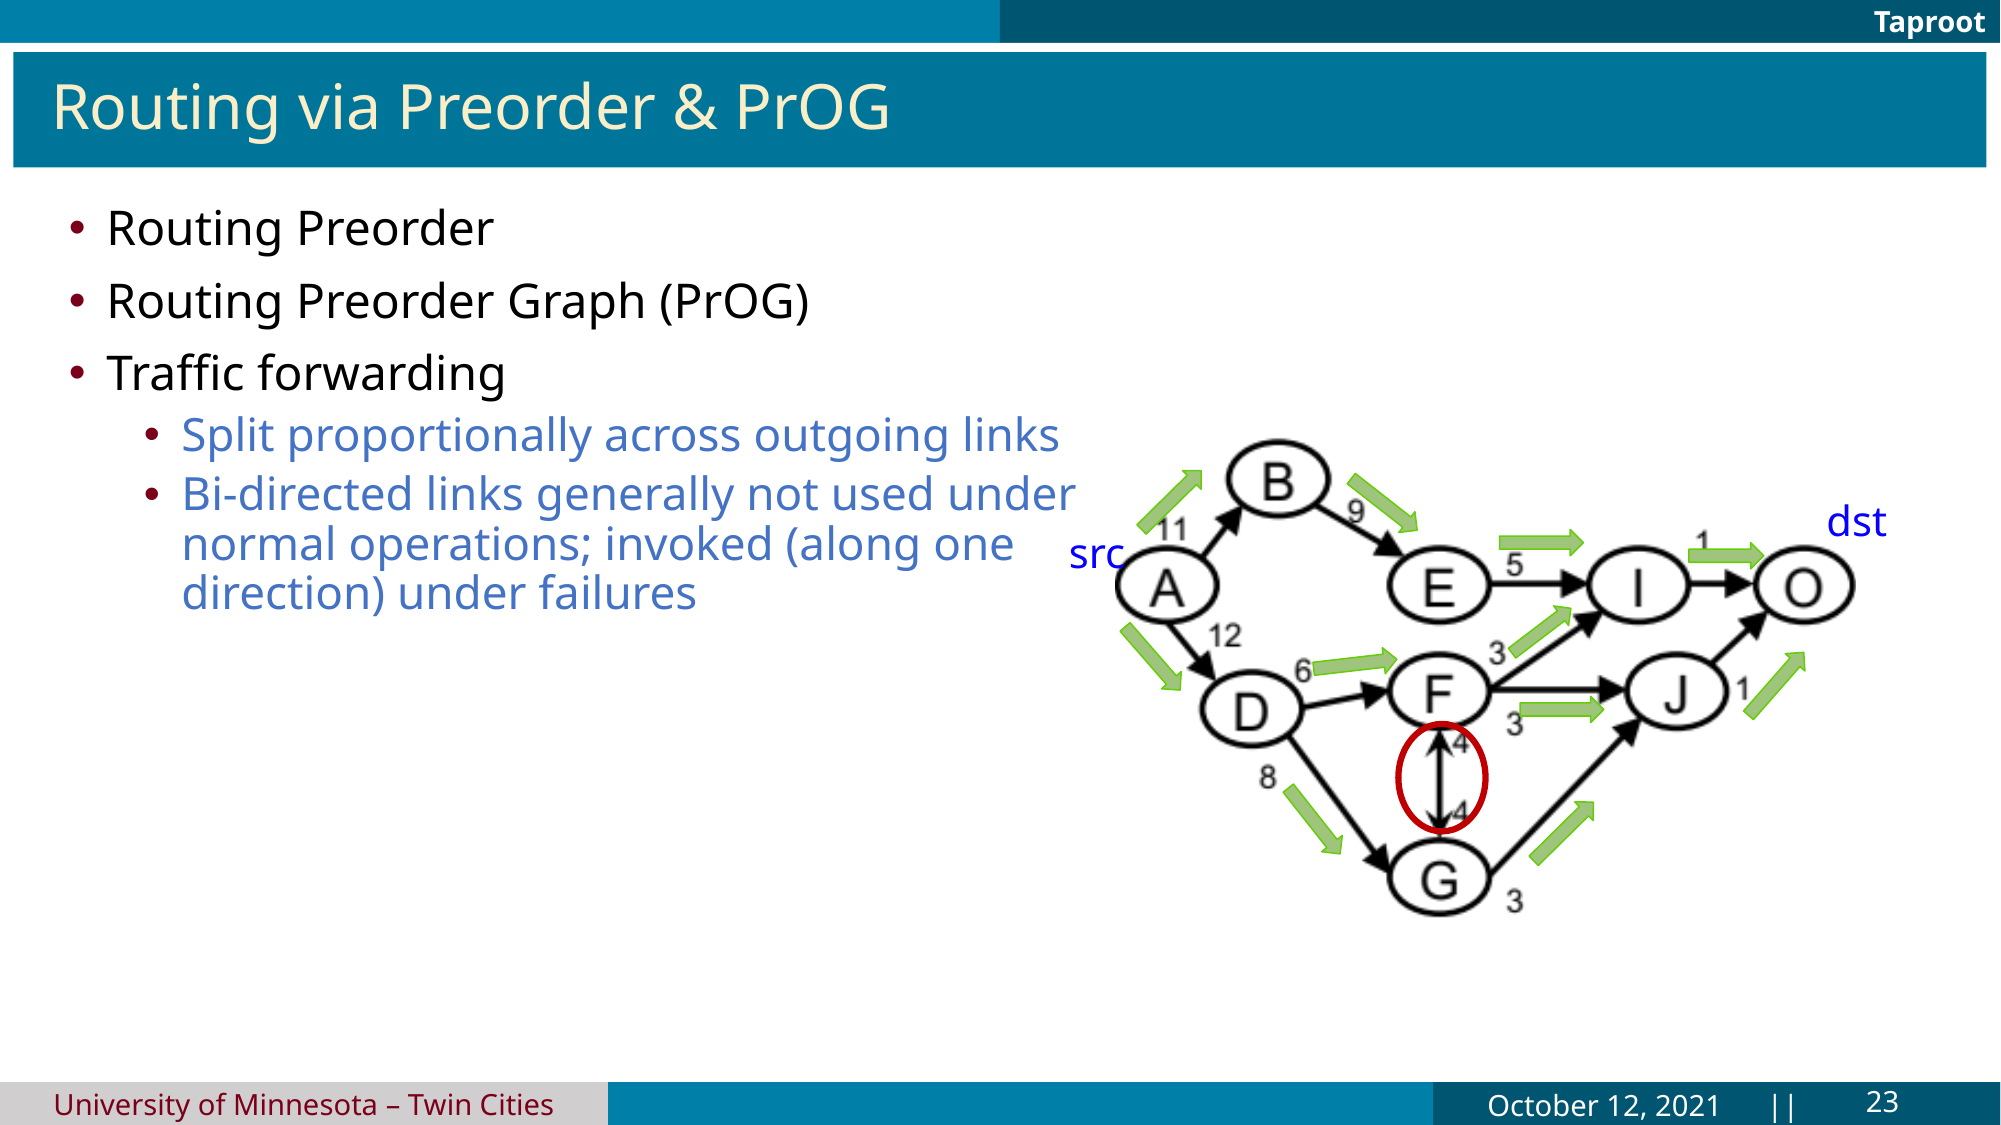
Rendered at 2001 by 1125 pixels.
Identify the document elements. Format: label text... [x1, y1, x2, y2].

title Routing via Preorder & PrOG [13, 52, 1987, 168]
list Routing Preorder Routing Preorder Graph (PrOG) Traffic forwarding Split proportionally across outgoing links Bi-directed links generally not used under normal operations; invoked (along one direction) under failures [53, 196, 1116, 939]
picture [1115, 428, 1857, 940]
text_box dst [1857, 486, 1902, 552]
text_box src [1053, 519, 1115, 585]
